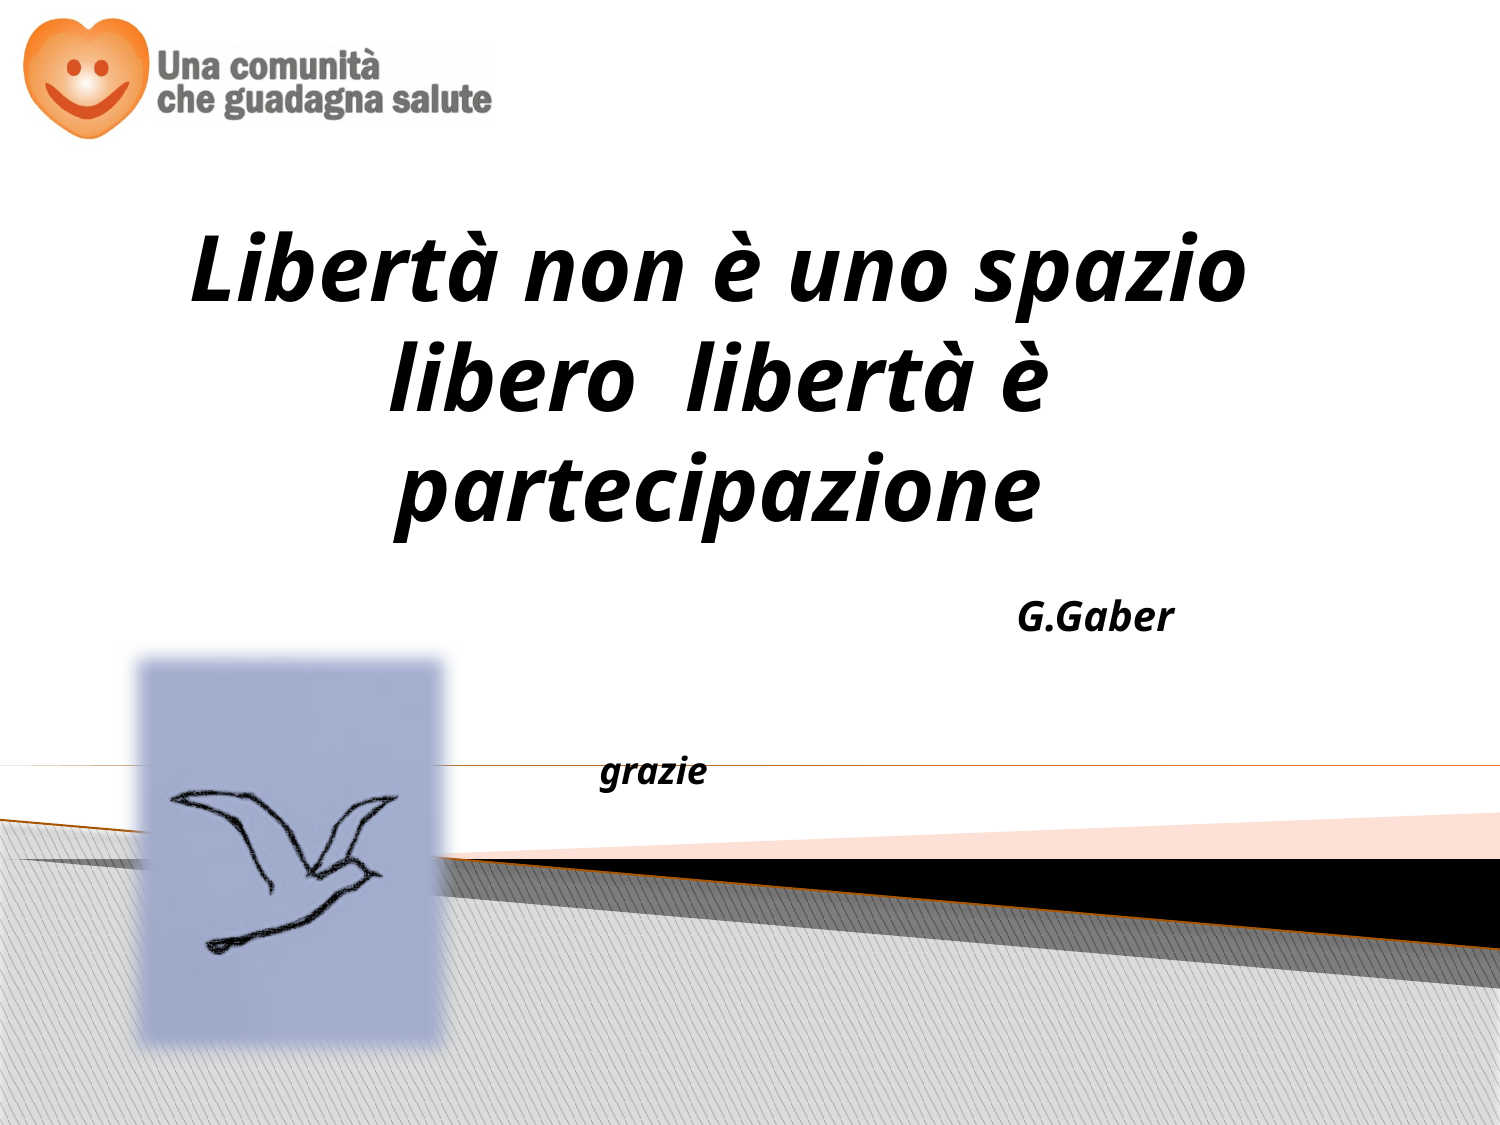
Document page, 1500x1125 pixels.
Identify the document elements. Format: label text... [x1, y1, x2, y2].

title Libertà non è uno spazio libero libertà è partecipazione G.Gaber [87, 338, 1353, 657]
picture [5, 4, 503, 209]
text_box grazie [584, 739, 833, 800]
picture [5, 640, 1500, 1066]
